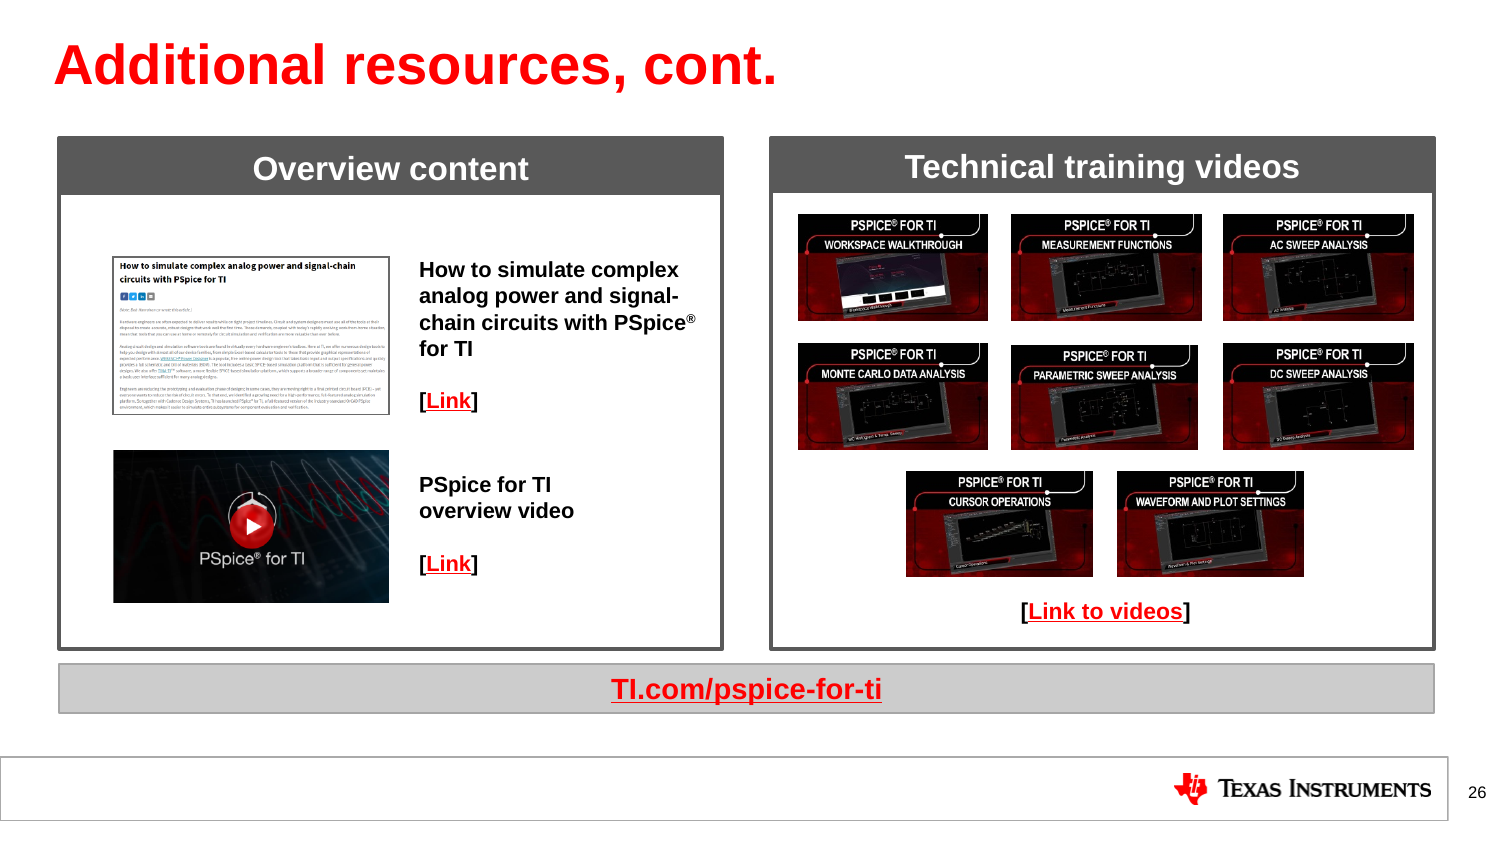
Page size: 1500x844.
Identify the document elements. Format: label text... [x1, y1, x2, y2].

title Additional resources, cont. [37, 17, 1426, 119]
picture [1223, 214, 1414, 322]
picture [113, 257, 389, 414]
text_box [Link to videos] [798, 589, 1414, 632]
picture [797, 343, 988, 451]
picture [1011, 214, 1202, 322]
text_box [769, 136, 1436, 651]
text_box How to simulate complex analog power and signal-chain circuits with PSpice® for TI [Link] [404, 248, 712, 421]
picture [797, 214, 988, 322]
picture [1116, 471, 1305, 577]
text_box PSpice for TI overview video [Link] [404, 463, 677, 583]
text_box TI.com/pspice-for-ti [59, 663, 1435, 714]
picture [1174, 801, 1431, 805]
text_box [57, 136, 724, 651]
picture [1011, 345, 1198, 451]
slide_number 26 [1151, 774, 1500, 801]
text_box Overview content [59, 139, 723, 195]
text_box Technical training videos [771, 138, 1435, 193]
picture [905, 471, 1094, 577]
picture [1223, 343, 1414, 451]
picture [113, 450, 389, 604]
